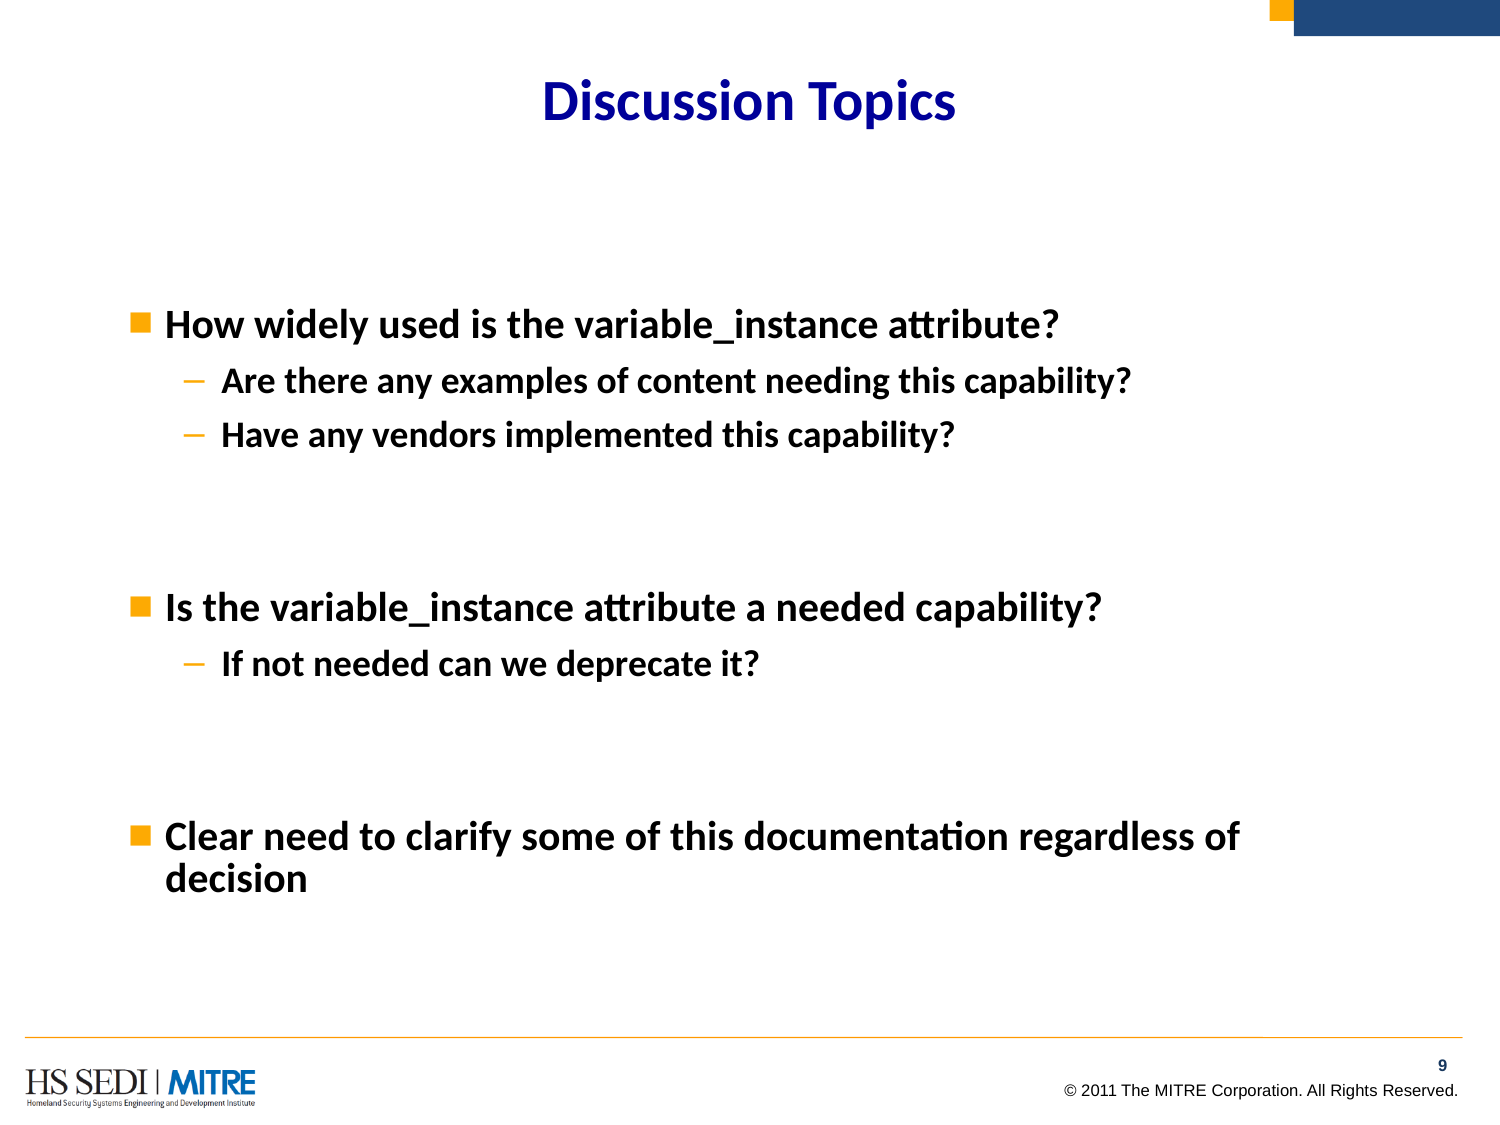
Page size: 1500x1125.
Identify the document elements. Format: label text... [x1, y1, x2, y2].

slide_number 8 [1374, 1049, 1463, 1076]
list How widely used is the variable_instance attribute? Are there any examples of content needing this capability? Have any vendors implemented this capability? Is the variable_instance attribute a needed capability? If not needed can we deprecate it? Clear need to clarify some of this documentation regardless of decision [112, 180, 1387, 1024]
title Discussion Topics [43, 62, 1457, 151]
picture [20, 1058, 271, 1122]
